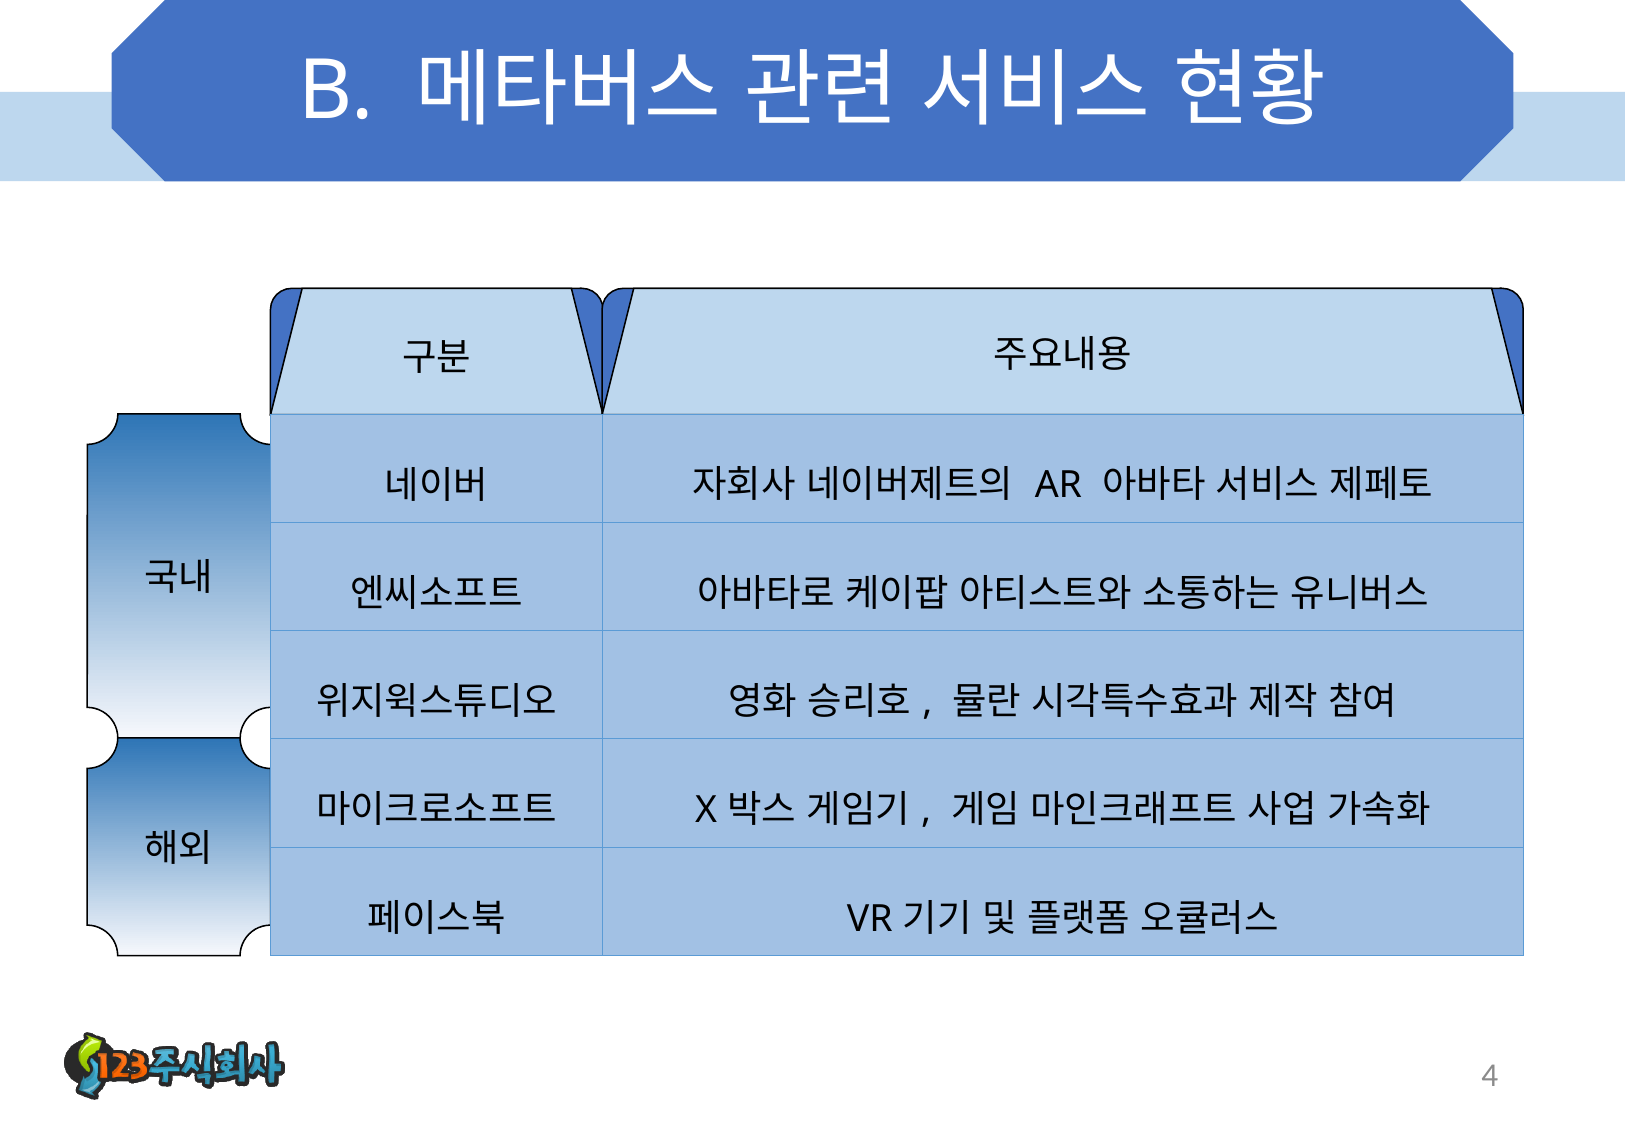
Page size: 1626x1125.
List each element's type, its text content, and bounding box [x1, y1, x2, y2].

table_cell 아바타로 케이팝 아티스트와 소통하는 유니버스 [603, 523, 1523, 630]
table_cell 페이스북 [271, 848, 602, 955]
slide_number 4 [1147, 1042, 1514, 1103]
picture [53, 1020, 295, 1110]
table_header 네이버 [271, 415, 602, 522]
table_cell VR기기 및 플랫폼 오큘러스 [603, 848, 1523, 955]
text_box 국내 [86, 412, 270, 736]
text_box 해외 [86, 736, 270, 957]
table_cell 위지윅스튜디오 [271, 631, 602, 738]
text_box 주요내용 [601, 287, 1525, 416]
text_box [601, 287, 632, 410]
table_header 자회사 네이버제트의 AR 아바타 서비스 제페토 [603, 415, 1523, 522]
text_box [269, 287, 301, 412]
text_box 구분 [269, 287, 601, 416]
table_cell X박스 게임기, 게임 마인크래프트 사업 가속화 [603, 739, 1523, 847]
table_cell 엔씨소프트 [271, 523, 602, 630]
title B. 메타버스 관련 서비스 현황 [111, 3, 1514, 182]
text_box [1493, 286, 1525, 413]
table_cell 마이크로소프트 [271, 739, 602, 847]
text_box [573, 286, 602, 398]
table_cell 영화 승리호, 뮬란 시각특수효과 제작 참여 [603, 631, 1523, 738]
